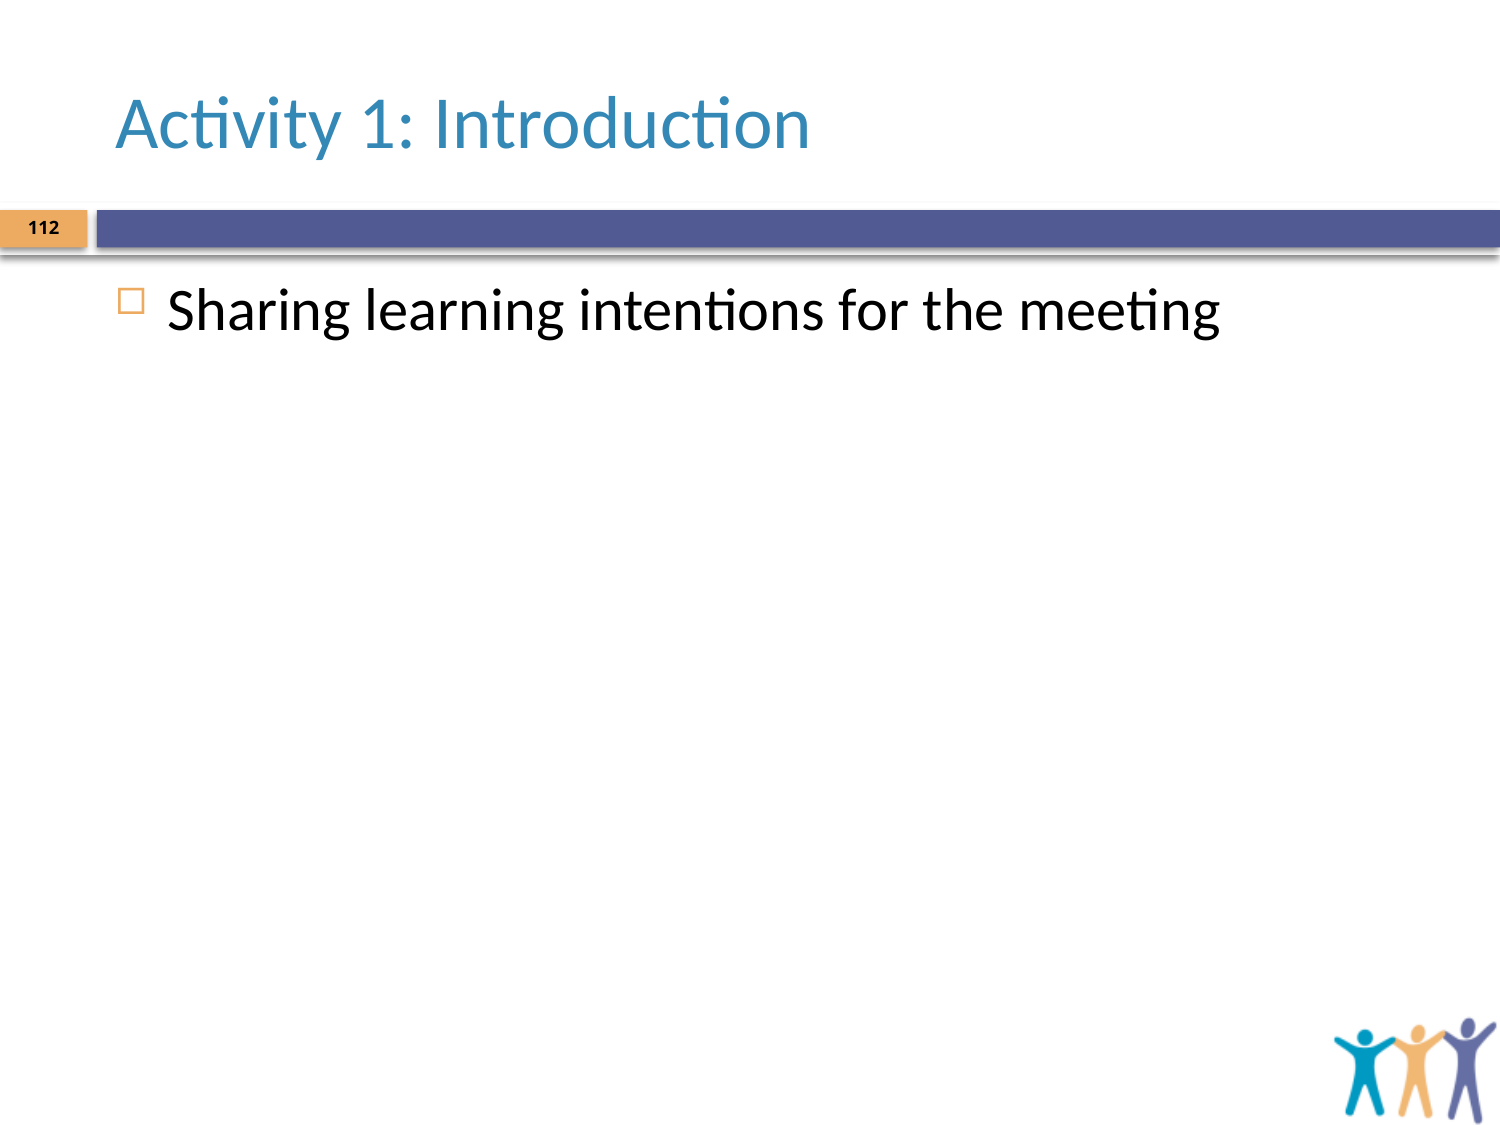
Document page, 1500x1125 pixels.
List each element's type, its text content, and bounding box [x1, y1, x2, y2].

title Activity 1: Introduction [100, 37, 1438, 200]
slide_number 112 [0, 208, 88, 249]
list Sharing learning intentions for the meeting [100, 262, 1438, 1000]
